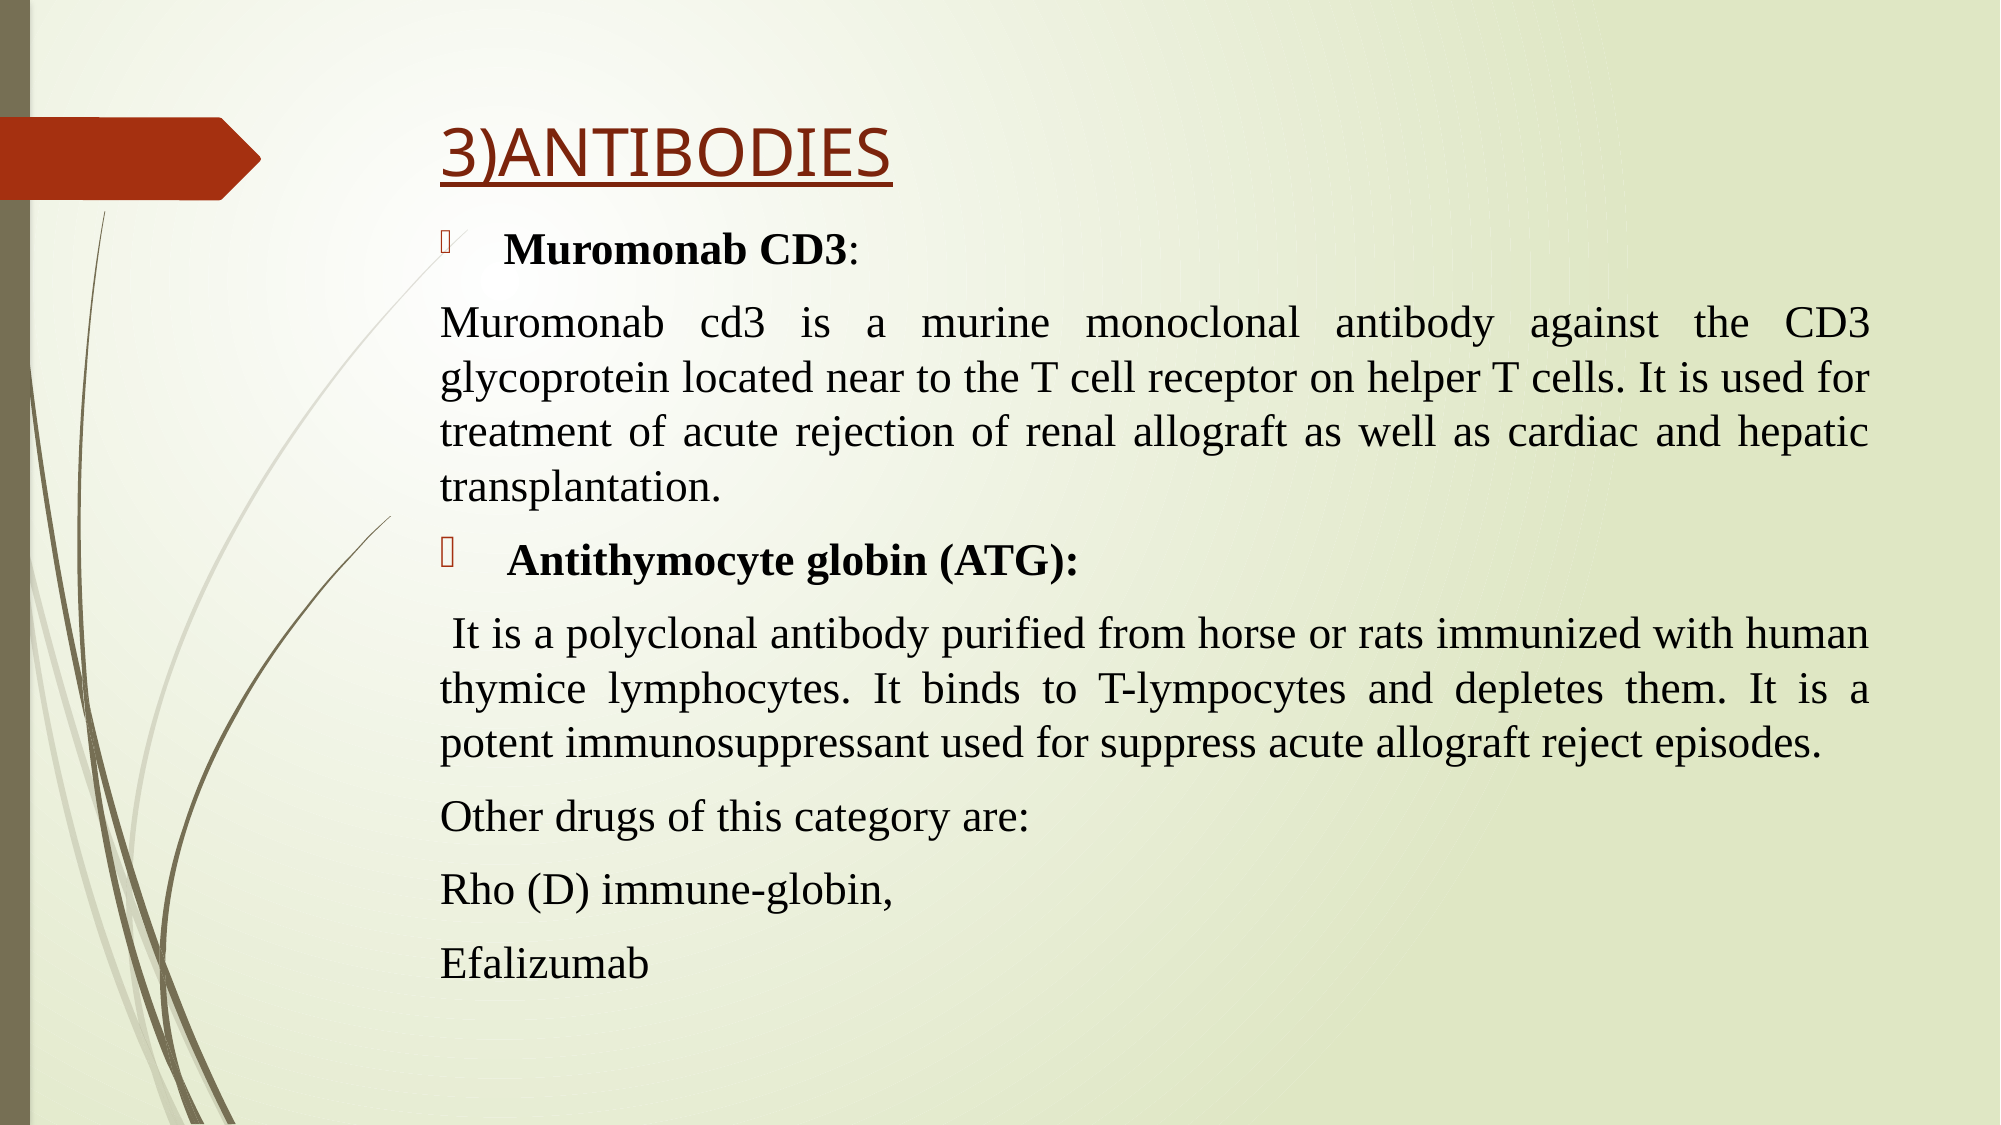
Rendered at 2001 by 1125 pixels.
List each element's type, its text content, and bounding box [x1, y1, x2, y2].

title 3)ANTIBODIES [425, 102, 1888, 211]
list Muromonab CD3: Muromonab cd3 is a murine monoclonal antibody against the CD3 glycoprotein located near to the T cell receptor on helper T cells. It is used for treatment of acute rejection of renal allograft as well as cardiac and hepatic transplantation. Antithymocyte globin (ATG): It is a polyclonal antibody purified from horse or rats immunized with human thymice lymphocytes. It binds to T-lympocytes and depletes them. It is a potent immunosuppressant used for suppress acute allograft reject episodes. Other drugs of this category are: Rho (D) immune-globin, Efalizumab [424, 211, 1888, 1046]
